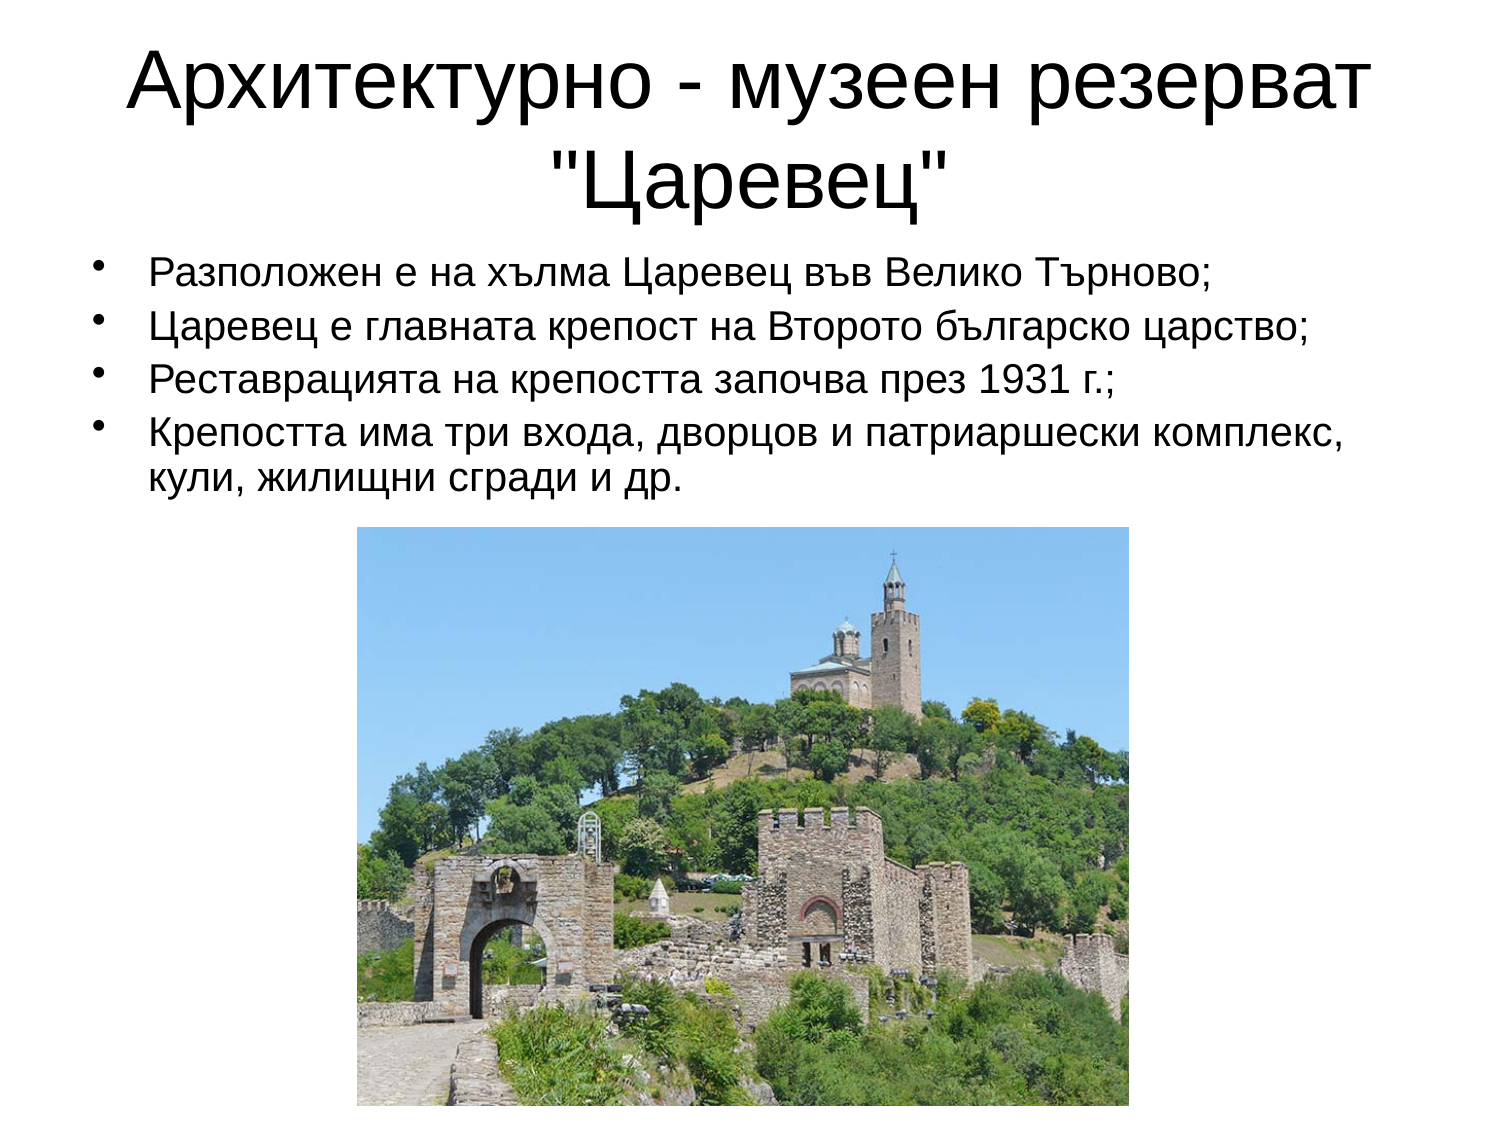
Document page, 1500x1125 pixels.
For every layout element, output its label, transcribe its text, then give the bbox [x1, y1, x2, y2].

list Разположен е на хълма Царевец във Велико Търново; Царевец е главната крепост на Второто българско царство; Реставрацията на крепостта започва през 1931 г.; Крепостта има три входа, дворцов и патриаршески комплекс, кули, жилищни сгради и др. [76, 243, 1427, 528]
title Архитектурно - музеен резерват "Царевец" [75, 31, 1425, 220]
picture [357, 527, 1129, 1107]
